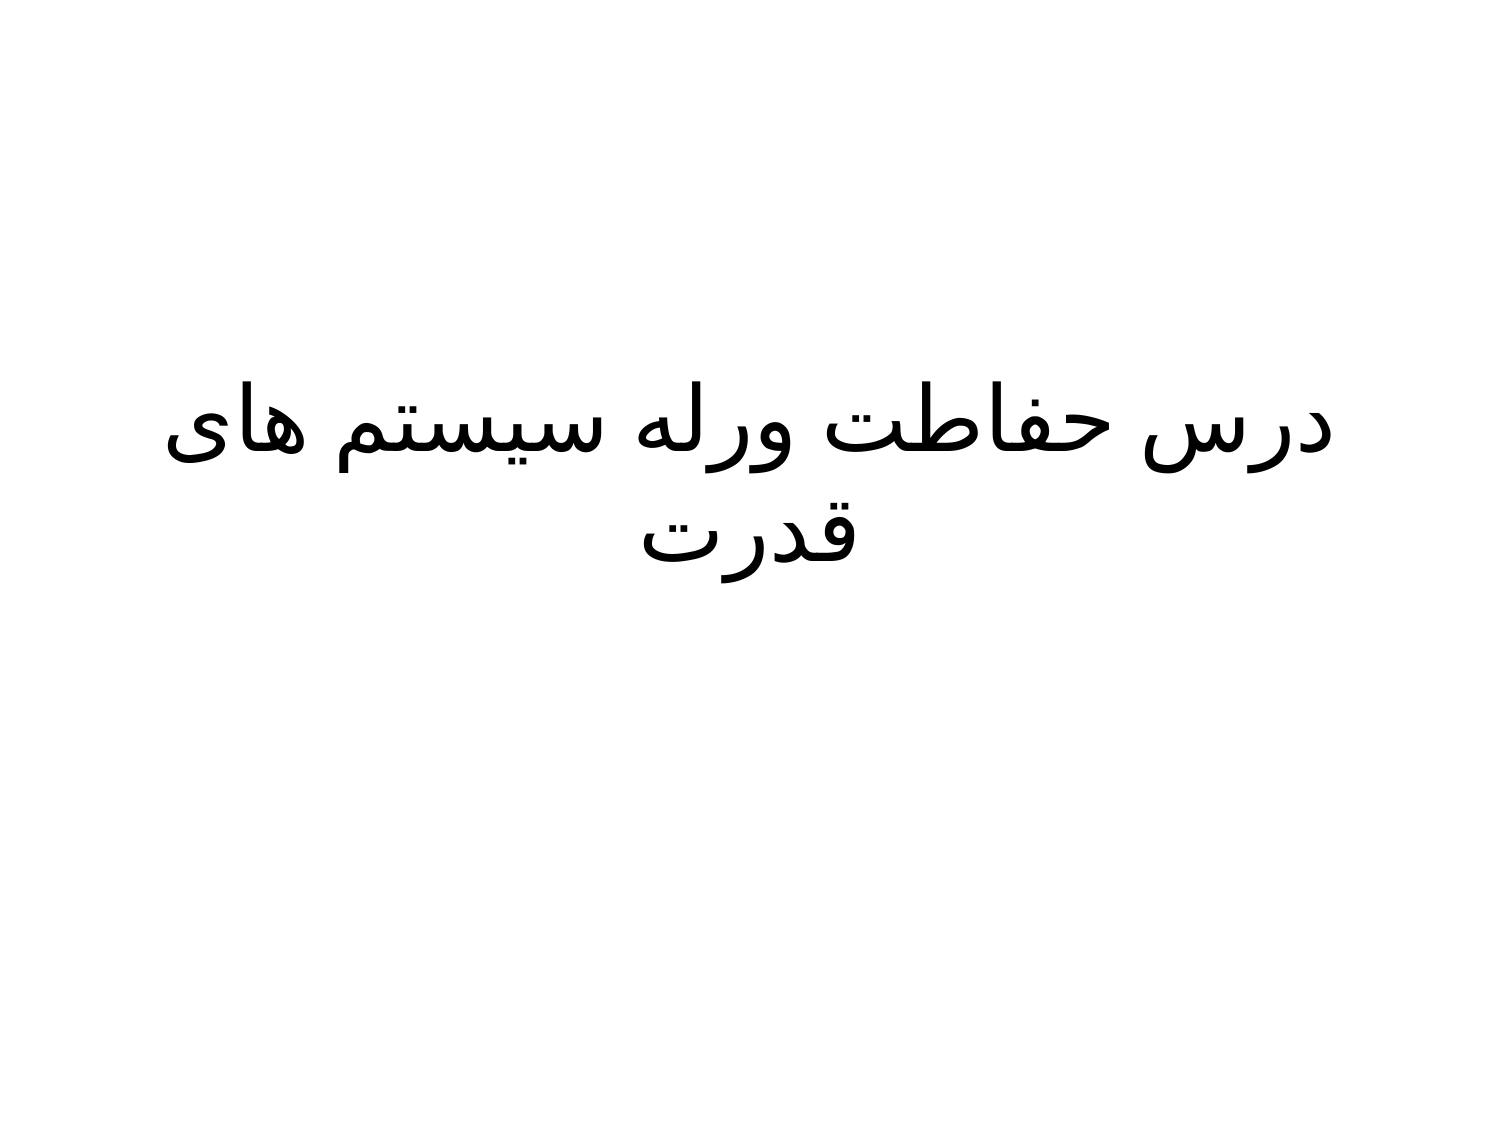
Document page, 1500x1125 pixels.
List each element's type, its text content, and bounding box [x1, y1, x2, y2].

title درس حفاطت ورله سیستم های قدرت [112, 349, 1388, 591]
